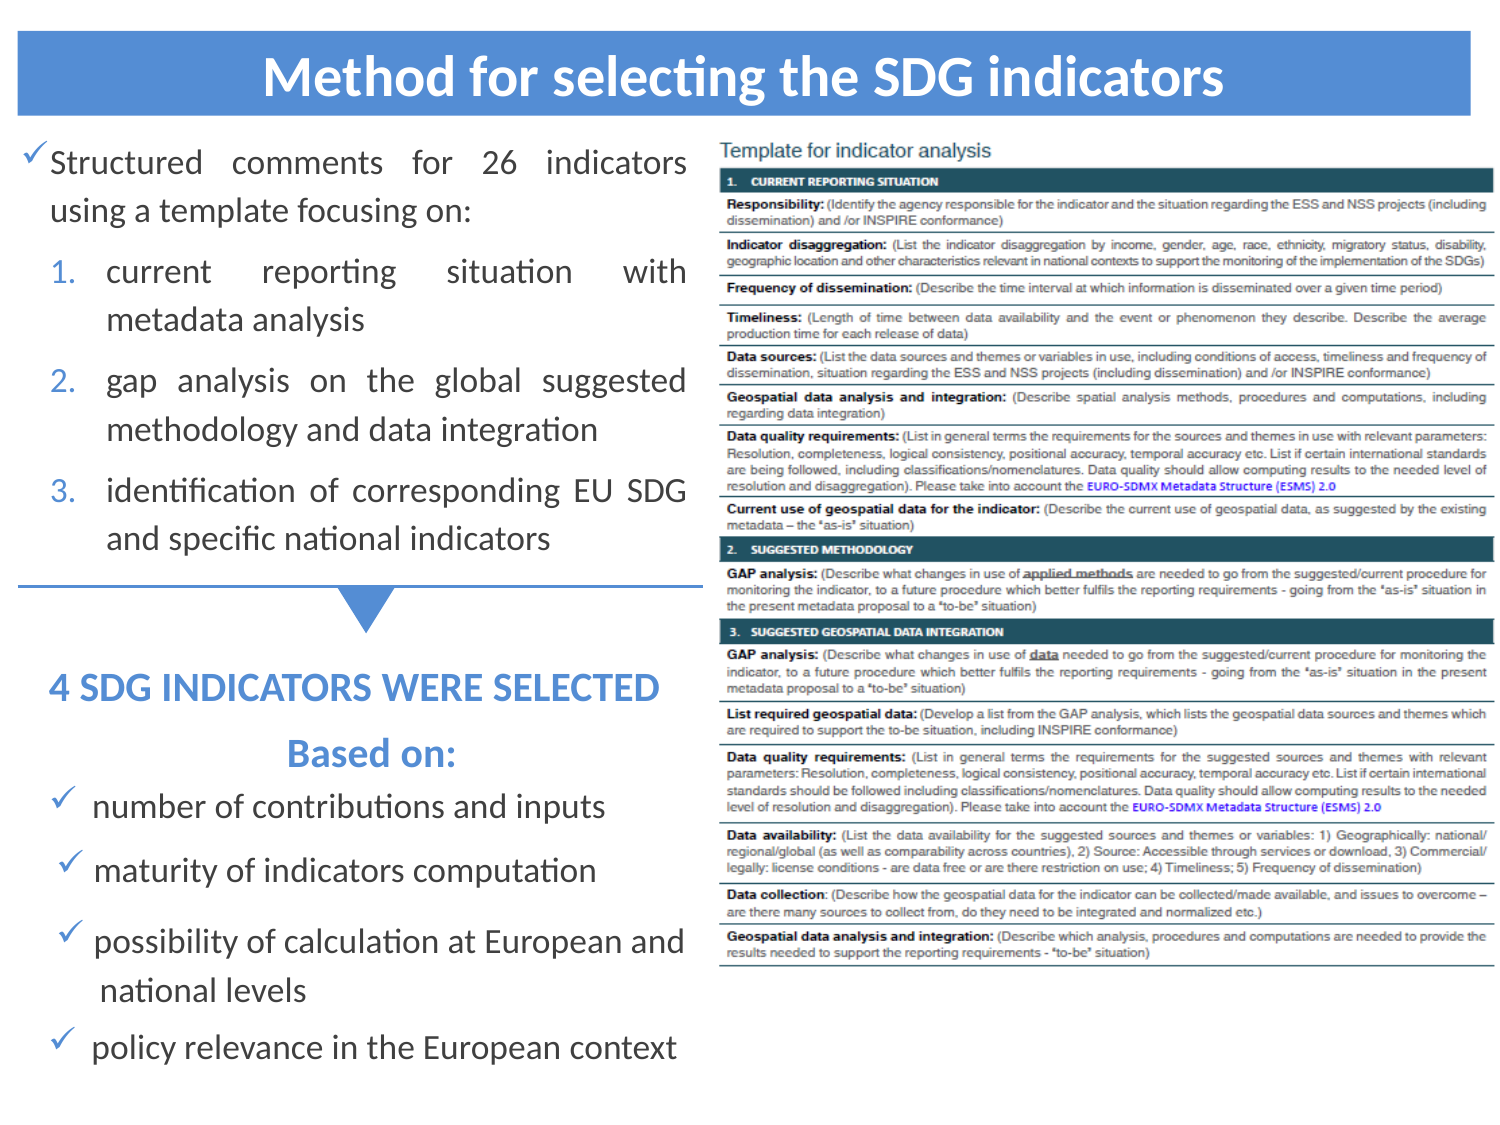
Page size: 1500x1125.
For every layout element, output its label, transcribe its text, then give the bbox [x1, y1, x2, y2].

text_box [339, 595, 393, 636]
text_box maturity of indicators computation [41, 834, 709, 898]
text_box Structured comments for 26 indicators using a template focusing on: current reporting situation with metadata analysis gap analysis on the global suggested methodology and data integration identification of corresponding EU SDG and specific national indicators [5, 125, 703, 566]
text_box number of contributions and inputs [0, 770, 691, 834]
text_box Method for selecting the SDG indicators [17, 30, 1471, 116]
text_box possibility of calculation at European and national levels [41, 905, 762, 1017]
text_box 4 SDG INDICATORS WERE SELECTED [29, 645, 680, 717]
picture [714, 136, 1500, 977]
text_box Based on: [29, 711, 709, 783]
text_box policy relevance in the European context [5, 1011, 727, 1075]
